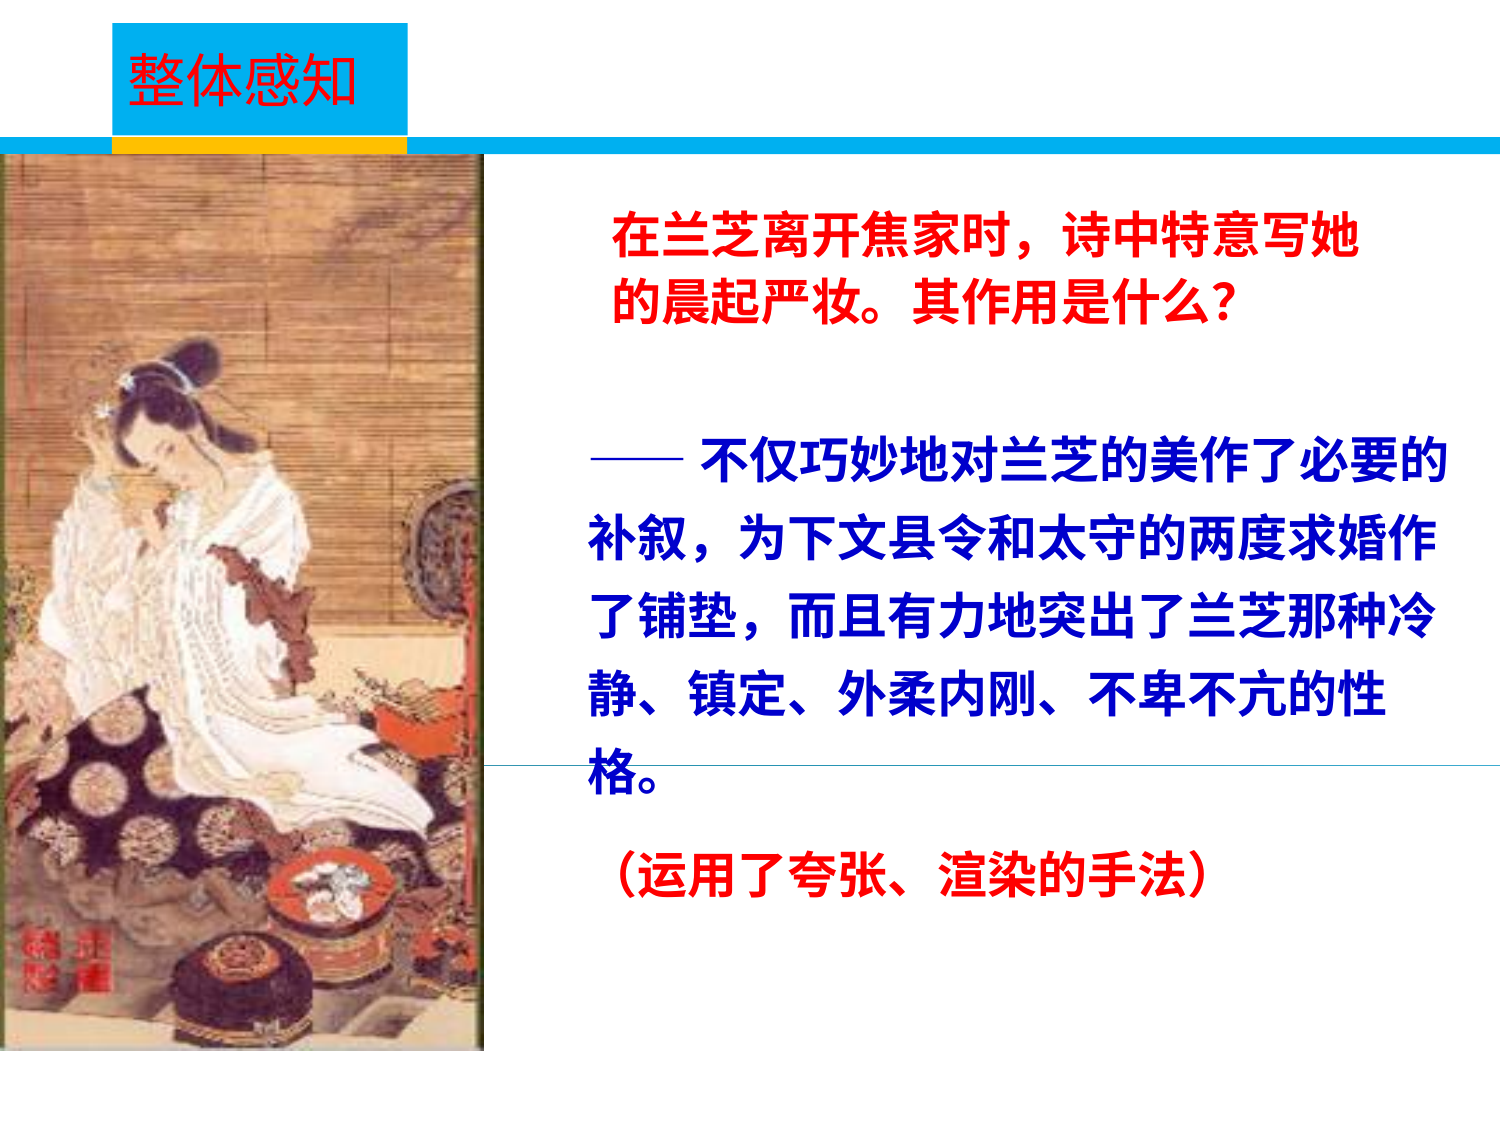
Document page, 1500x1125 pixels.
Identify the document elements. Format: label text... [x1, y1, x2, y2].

picture [0, 153, 484, 1052]
text_box [111, 137, 408, 153]
text_box 在兰芝离开焦家时，诗中特意写她的晨起严妆。其作用是什么？ [596, 190, 1384, 338]
text_box ——不仅巧妙地对兰芝的美作了必要的补叙，为下文县令和太守的两度求婚作了铺垫，而且有力地突出了兰芝那种冷静、镇定、外柔内刚、不卑不亢的性格。 （运用了夸张、渲染的手法） [572, 403, 1500, 911]
text_box [0, 137, 111, 153]
text_box 整体感知 [112, 23, 408, 136]
text_box [408, 137, 1500, 155]
